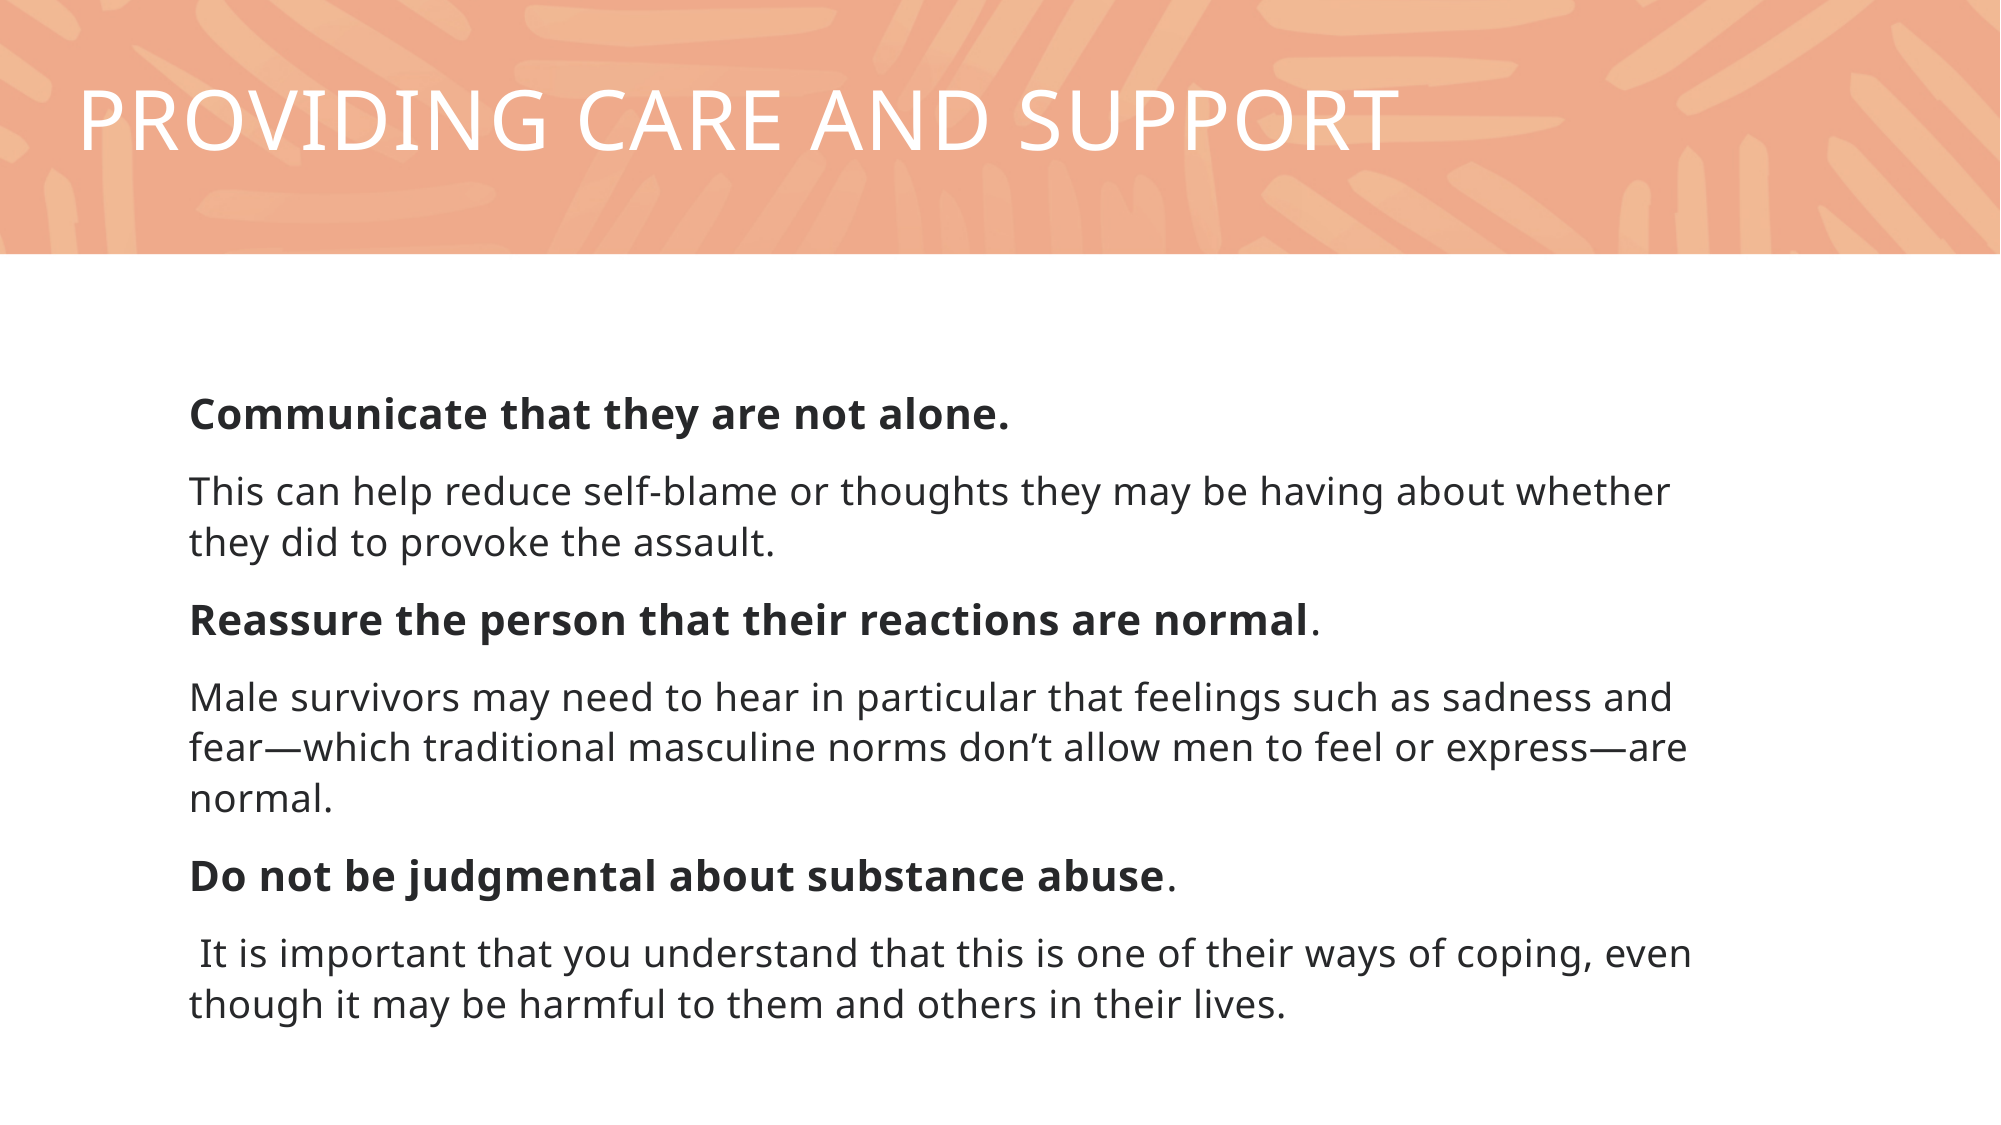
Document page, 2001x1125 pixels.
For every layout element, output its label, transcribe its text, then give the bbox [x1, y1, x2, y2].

title Providing care and support [61, 33, 1938, 220]
picture [0, 0, 2000, 1125]
list Communicate that they are not alone. This can help reduce self-blame or thoughts they may be having about whether they did to provoke the assault. Reassure the person that their reactions are normal. Male survivors may need to hear in particular that feelings such as sadness and fear—which traditional masculine norms don’t allow men to feel or express—are normal. Do not be judgmental about substance abuse. It is important that you understand that this is one of their ways of coping, even though it may be harmful to them and others in their lives. [167, 374, 1763, 1036]
